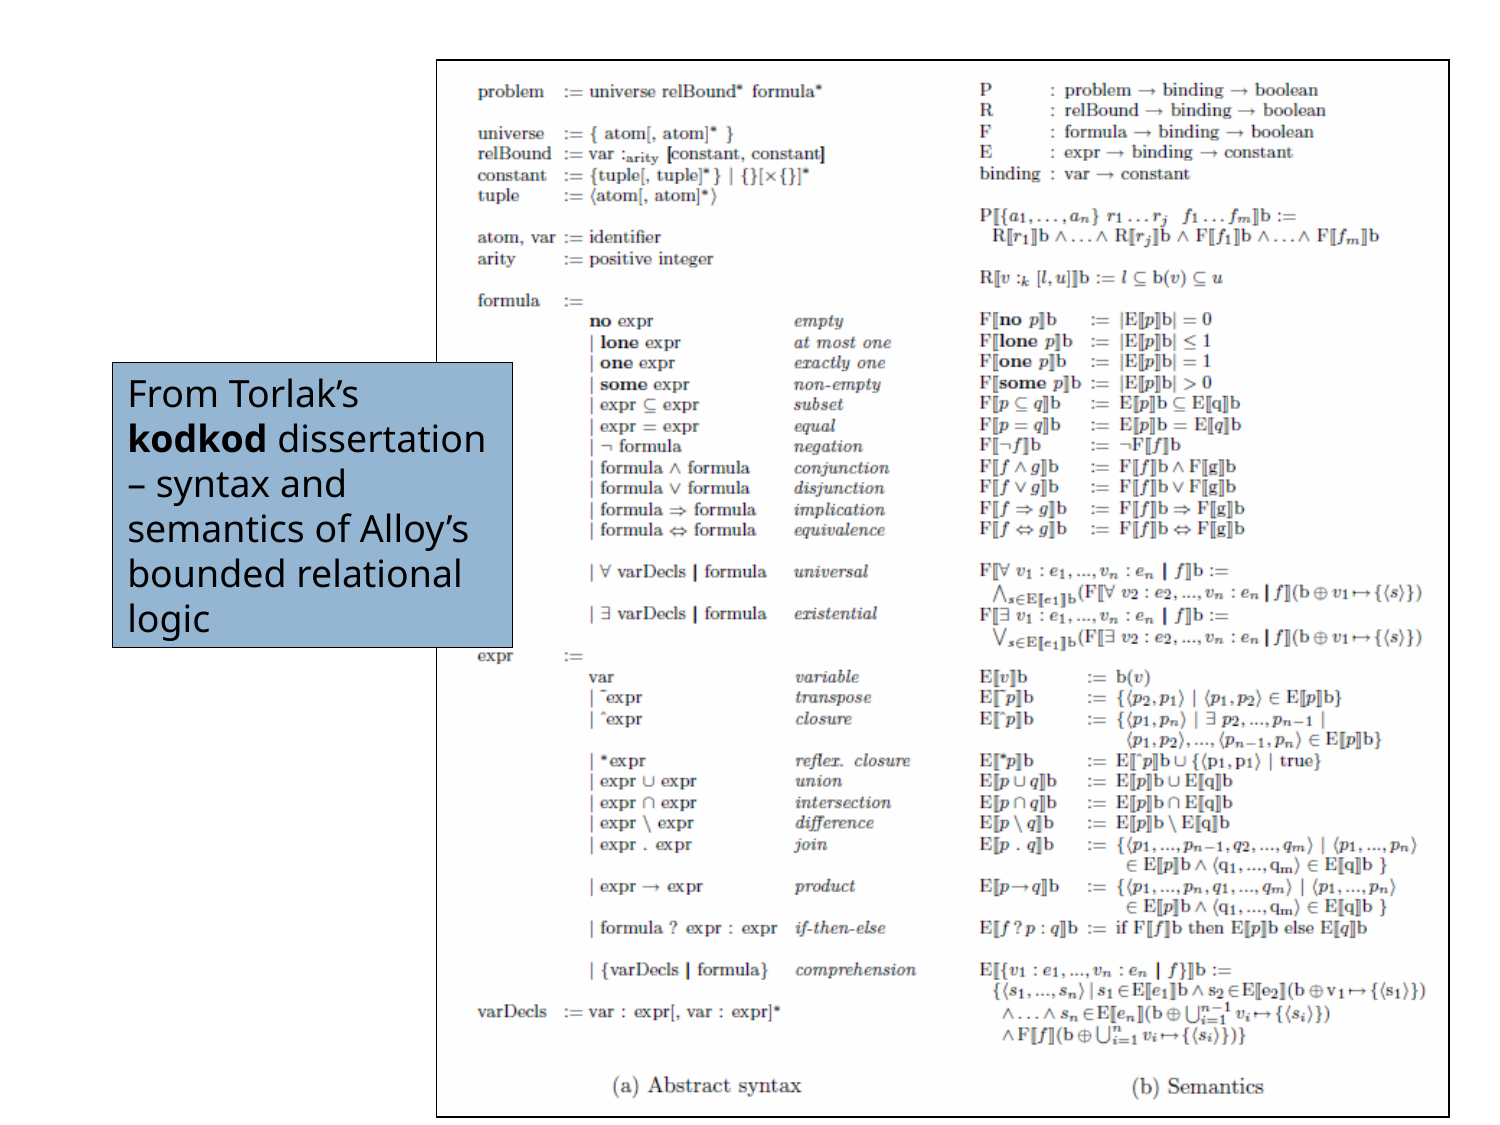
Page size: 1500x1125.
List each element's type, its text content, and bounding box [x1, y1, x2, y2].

picture [437, 60, 1449, 1117]
text_box From Torlak’s kodkod dissertation – syntax and semantics of Alloy’s bounded relational logic [112, 362, 431, 648]
